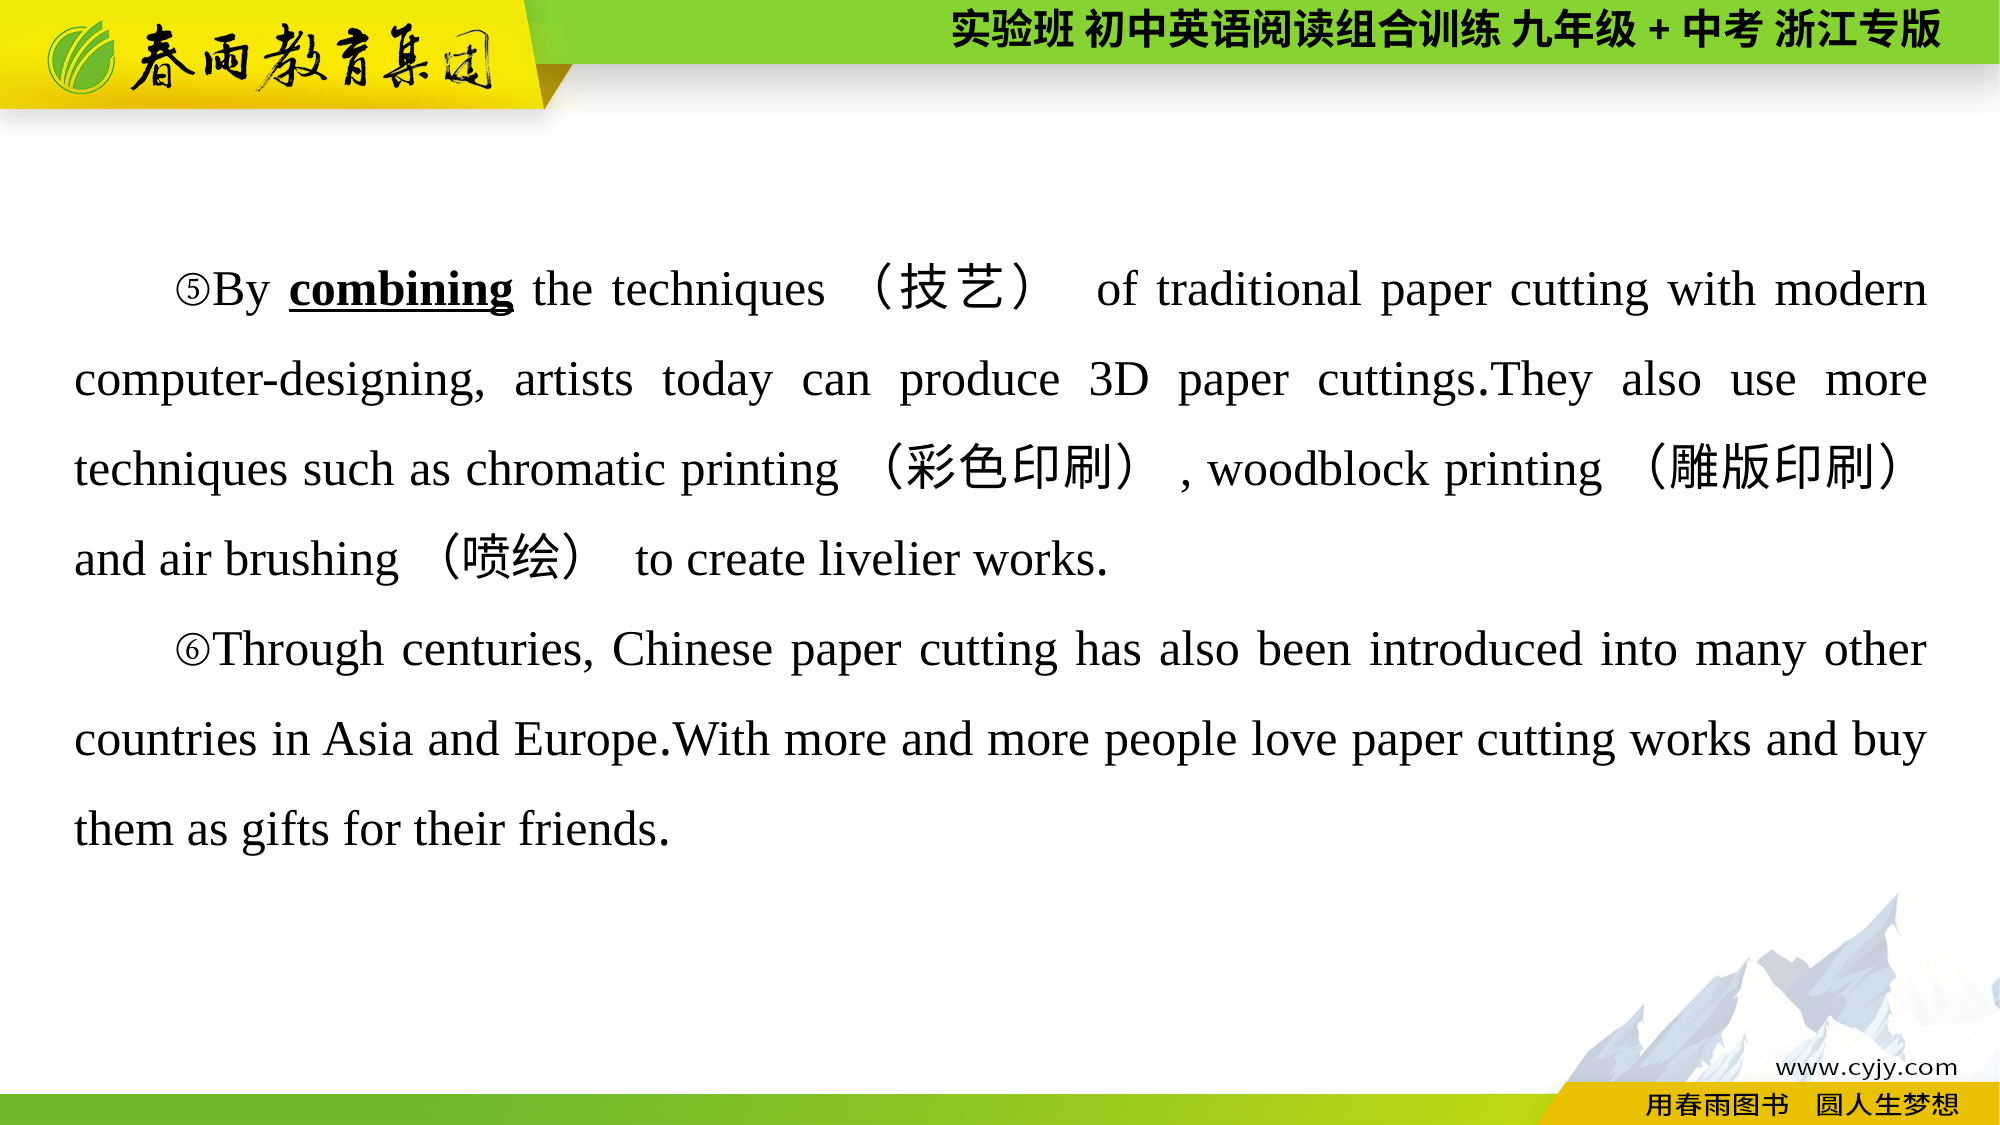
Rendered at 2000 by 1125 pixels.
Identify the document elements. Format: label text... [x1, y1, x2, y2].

picture [0, 0, 2000, 1125]
list ⑤By combining the techniques（技艺） of traditional paper cutting with modern computer-designing, artists today can produce 3D paper cuttings.They also use more techniques such as chromatic printing（彩色印刷）, woodblock printing（雕版印刷） and air brushing（喷绘） to create livelier works. ⑥Through centuries, Chinese paper cutting has also been introduced into many other countries in Asia and Europe.With more and more people love paper cutting works and buy them as gifts for their friends. [59, 218, 1944, 870]
